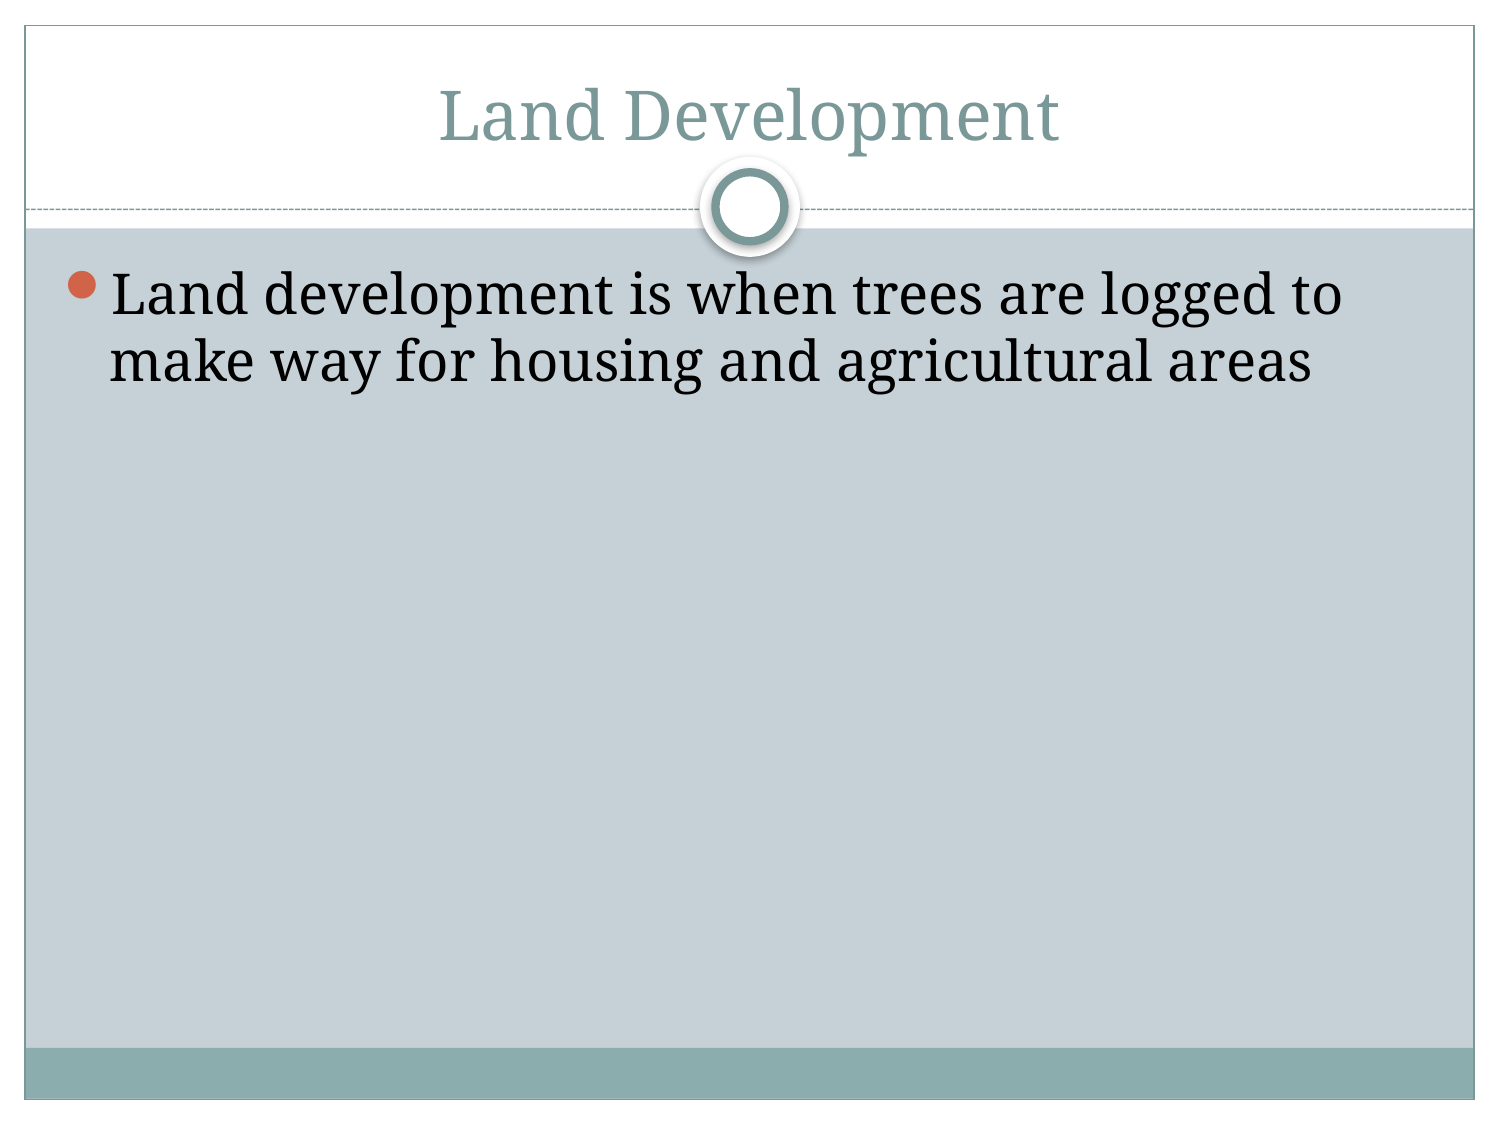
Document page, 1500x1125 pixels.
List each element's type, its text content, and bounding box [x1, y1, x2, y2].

title Land Development [49, 37, 1450, 162]
list Land development is when trees are logged to make way for housing and agricultural areas [49, 250, 1445, 1001]
